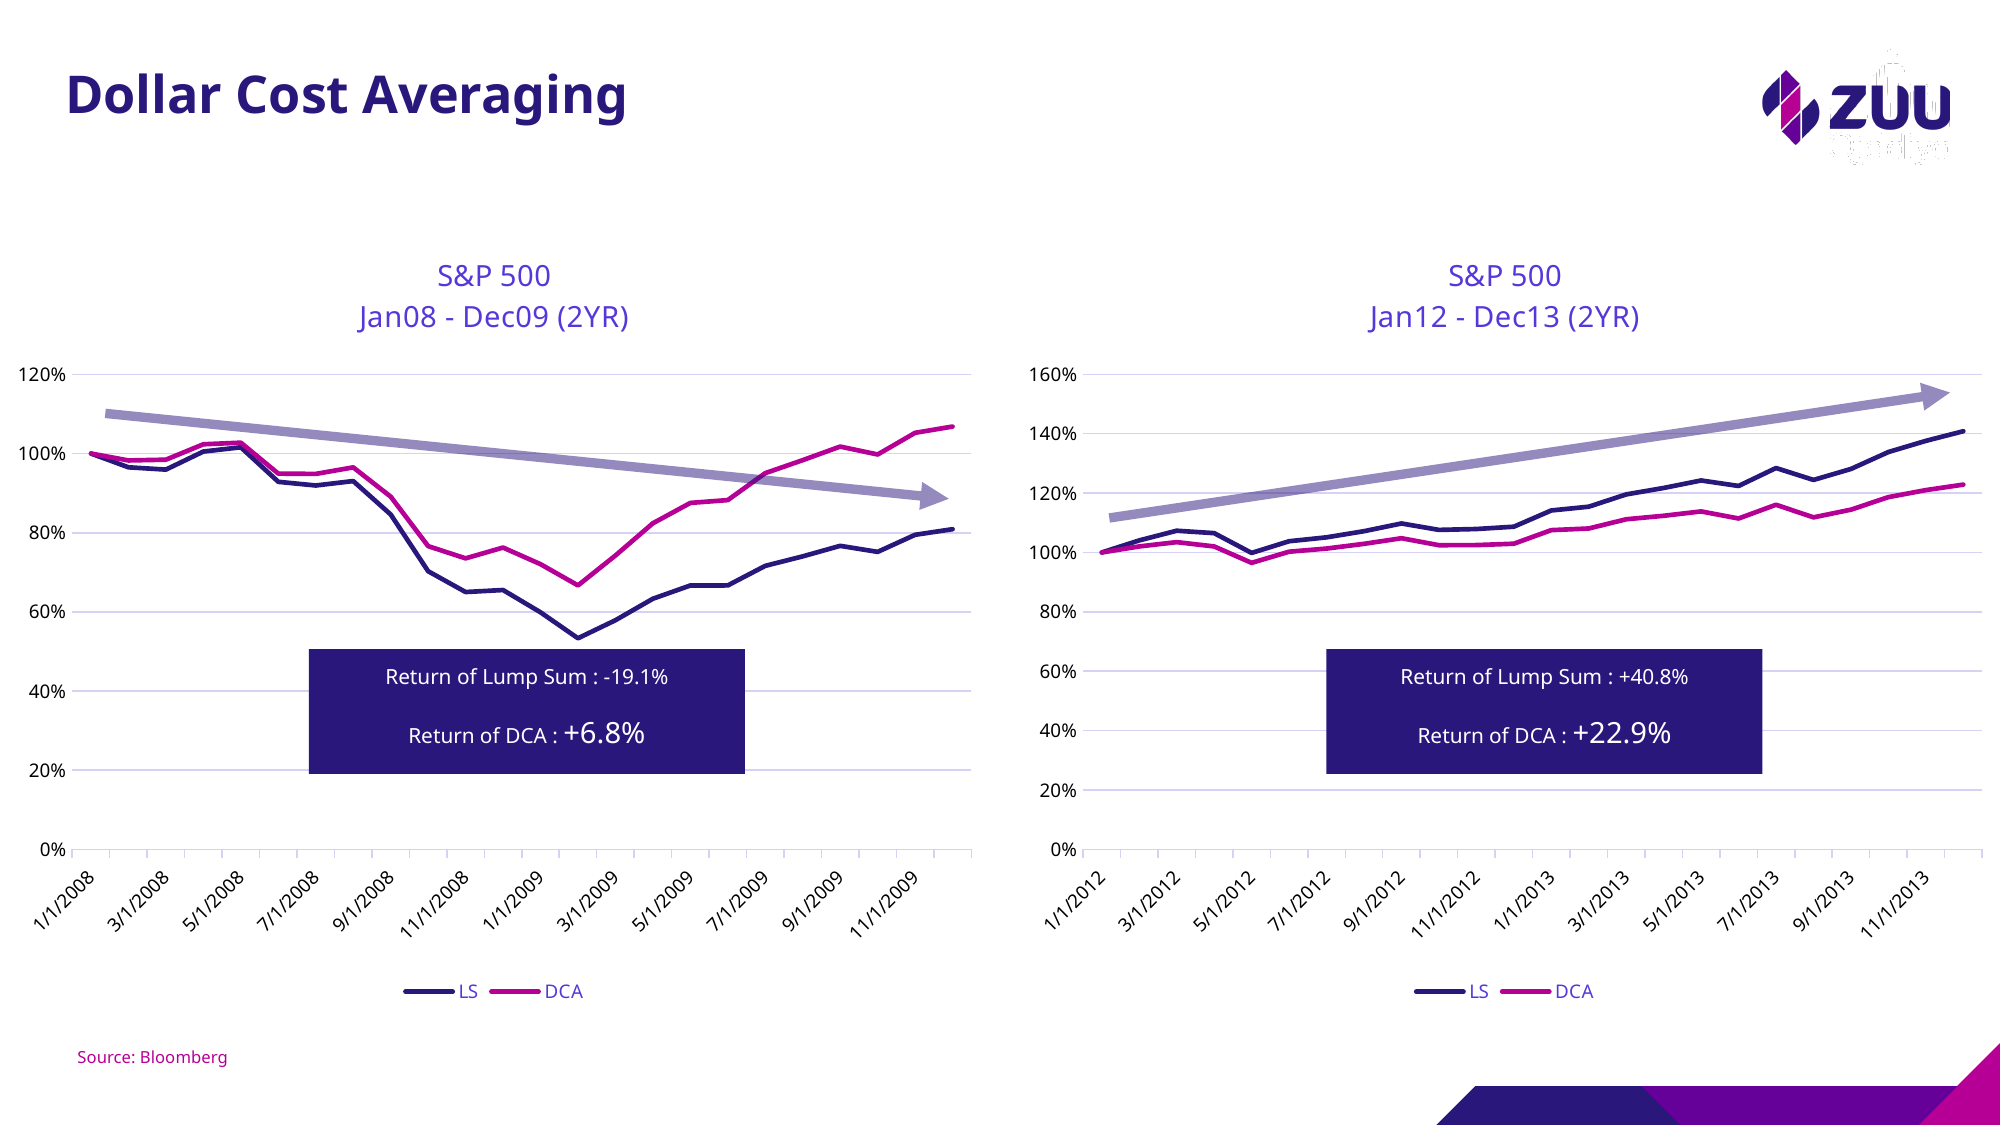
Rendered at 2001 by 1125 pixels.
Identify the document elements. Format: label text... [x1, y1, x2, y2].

title Dollar Cost Averaging [50, 50, 1950, 145]
chart [1008, 222, 2000, 1012]
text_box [1109, 392, 1950, 519]
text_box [105, 413, 949, 499]
chart [0, 222, 992, 1012]
text_box Source: Bloomberg [62, 1039, 243, 1075]
